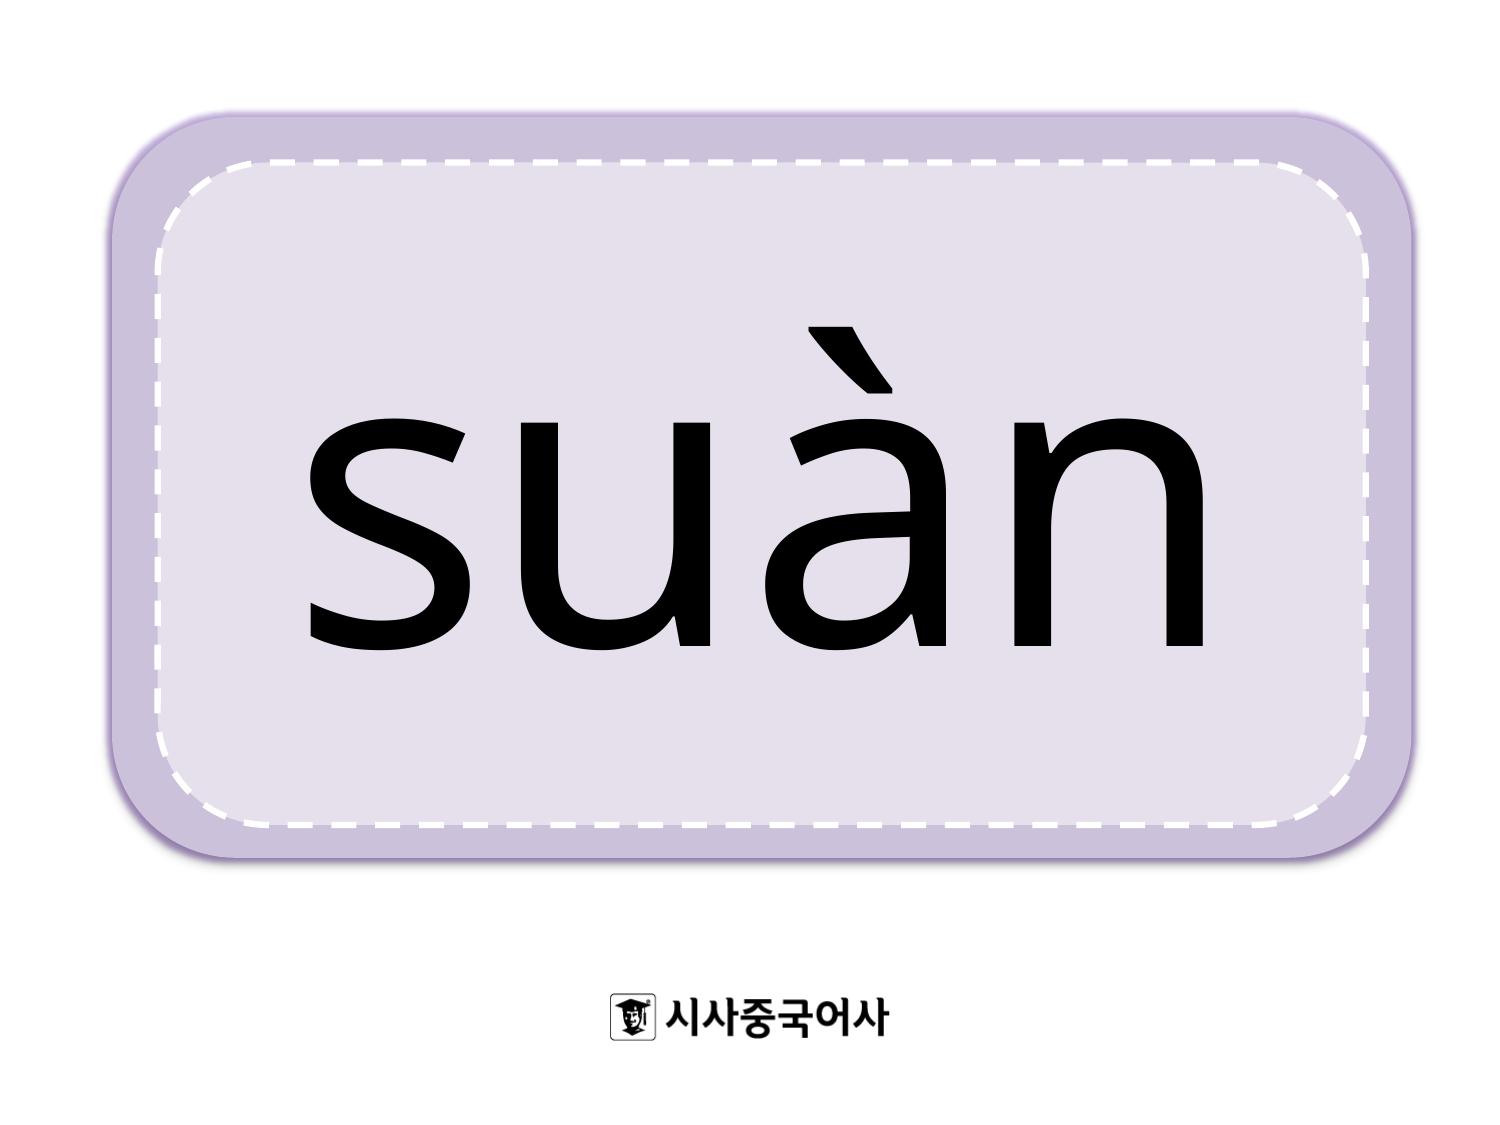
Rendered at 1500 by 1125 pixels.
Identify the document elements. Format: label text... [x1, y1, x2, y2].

picture [602, 987, 898, 1047]
text_box suàn [159, 149, 1368, 812]
